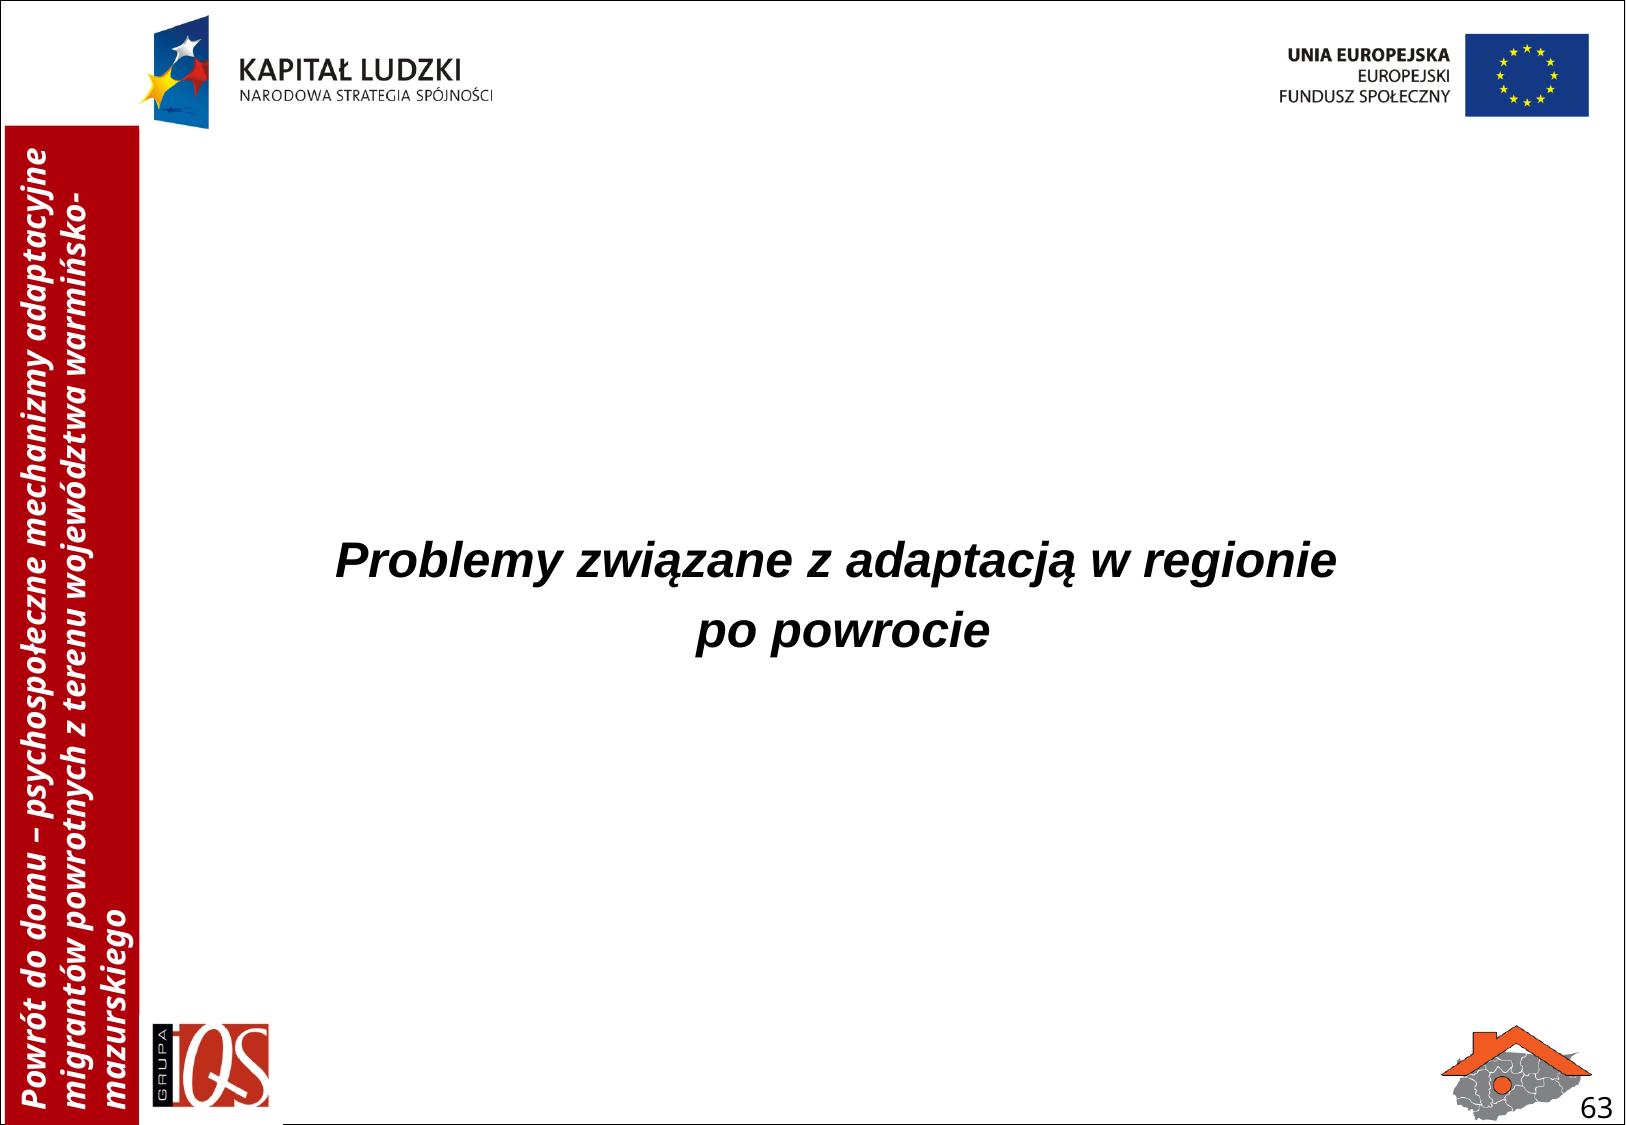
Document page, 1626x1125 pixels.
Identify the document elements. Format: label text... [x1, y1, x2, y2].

picture [1515, 1023, 1594, 1082]
picture [139, 1015, 226, 1125]
slide_number 63 [1515, 1082, 1625, 1125]
picture [139, 15, 492, 129]
list Problemy związane z adaptacją w regionie po powrocie [226, 519, 1515, 1125]
picture [1250, 7, 1617, 143]
